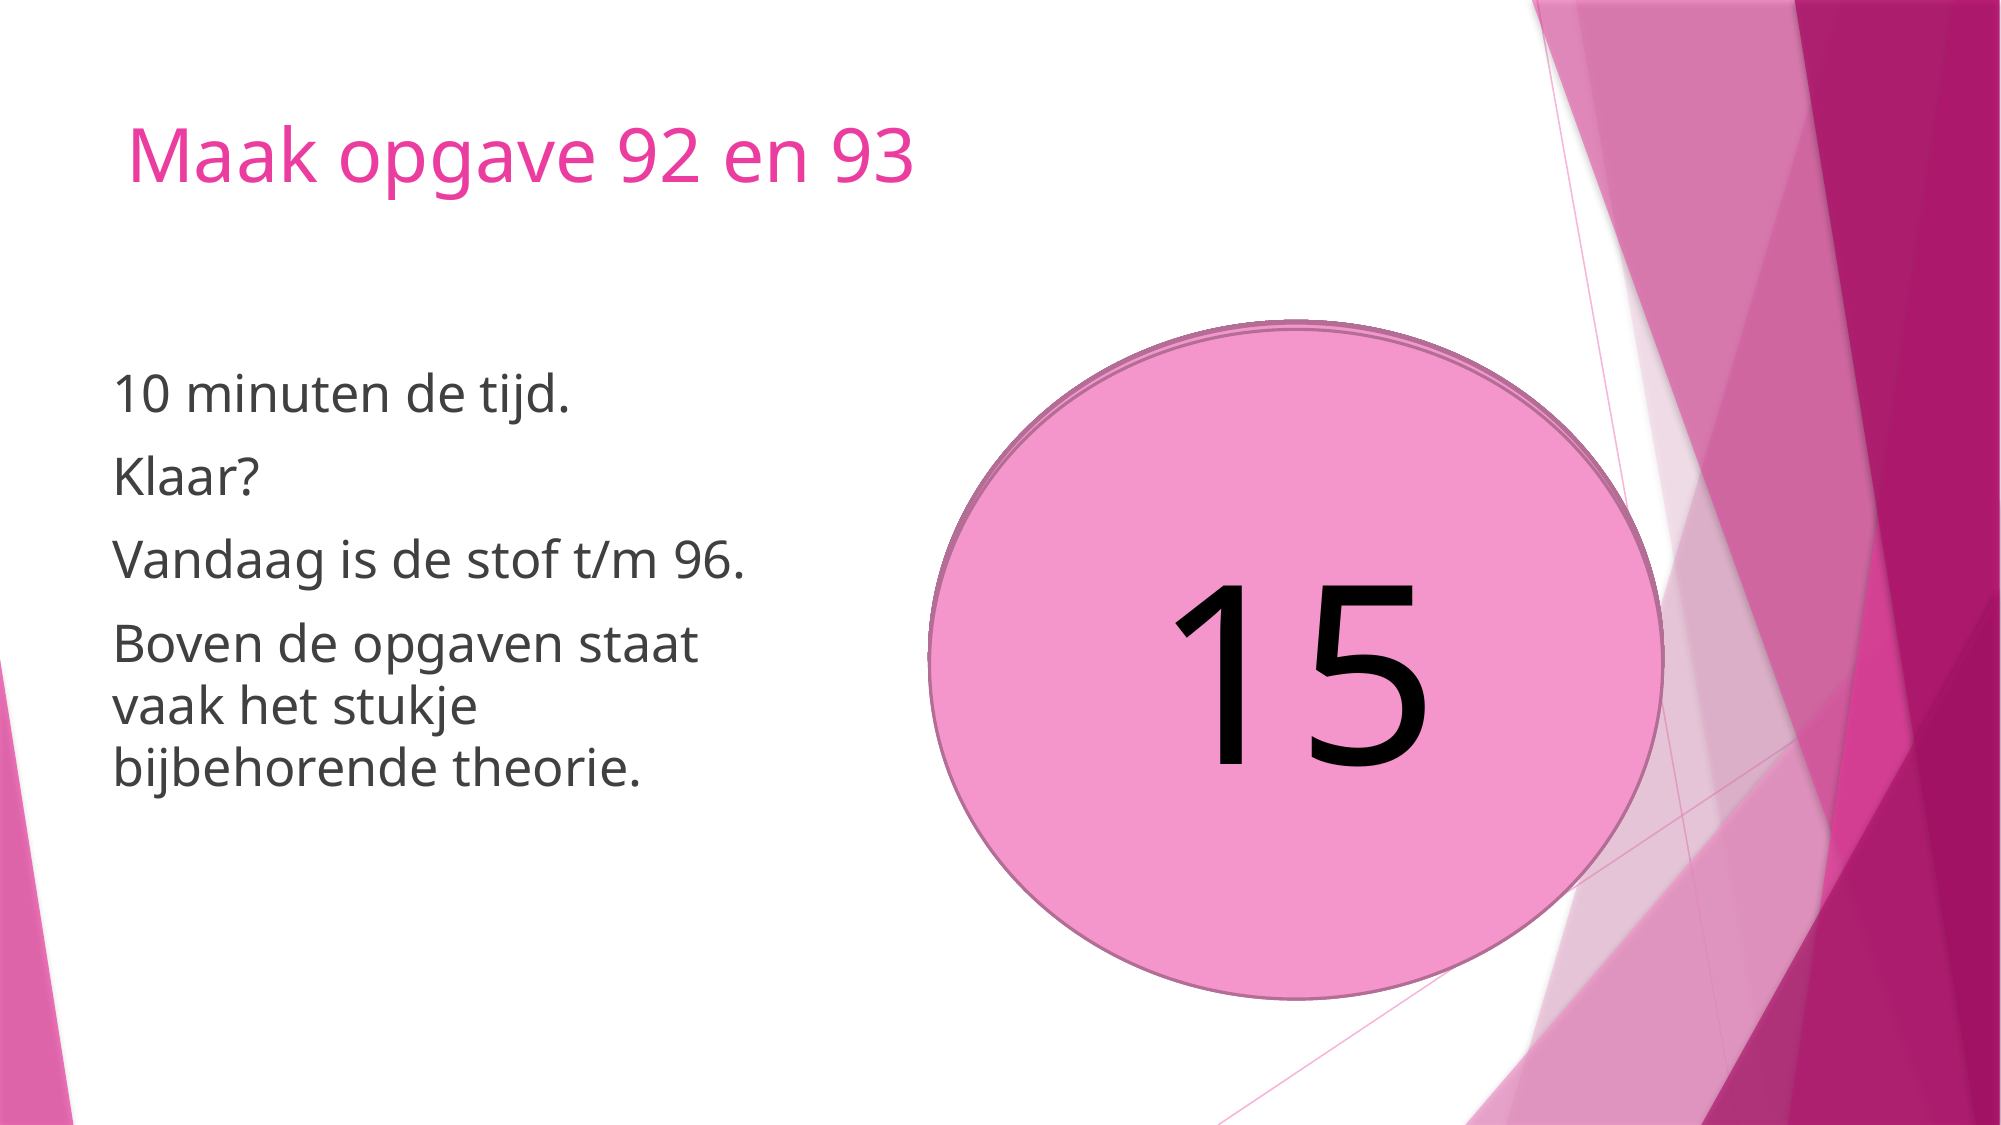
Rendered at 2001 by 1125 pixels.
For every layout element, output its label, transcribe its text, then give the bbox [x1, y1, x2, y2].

title Maak opgave 92 en 93 [111, 99, 1522, 317]
text_box 15 [927, 327, 1665, 1001]
list 10 minuten de tijd. Klaar? Vandaag is de stof t/m 96. Boven de opgaven staat vaak het stukje bijbehorende theorie. [97, 352, 817, 960]
text_box 14 [930, 321, 1662, 621]
